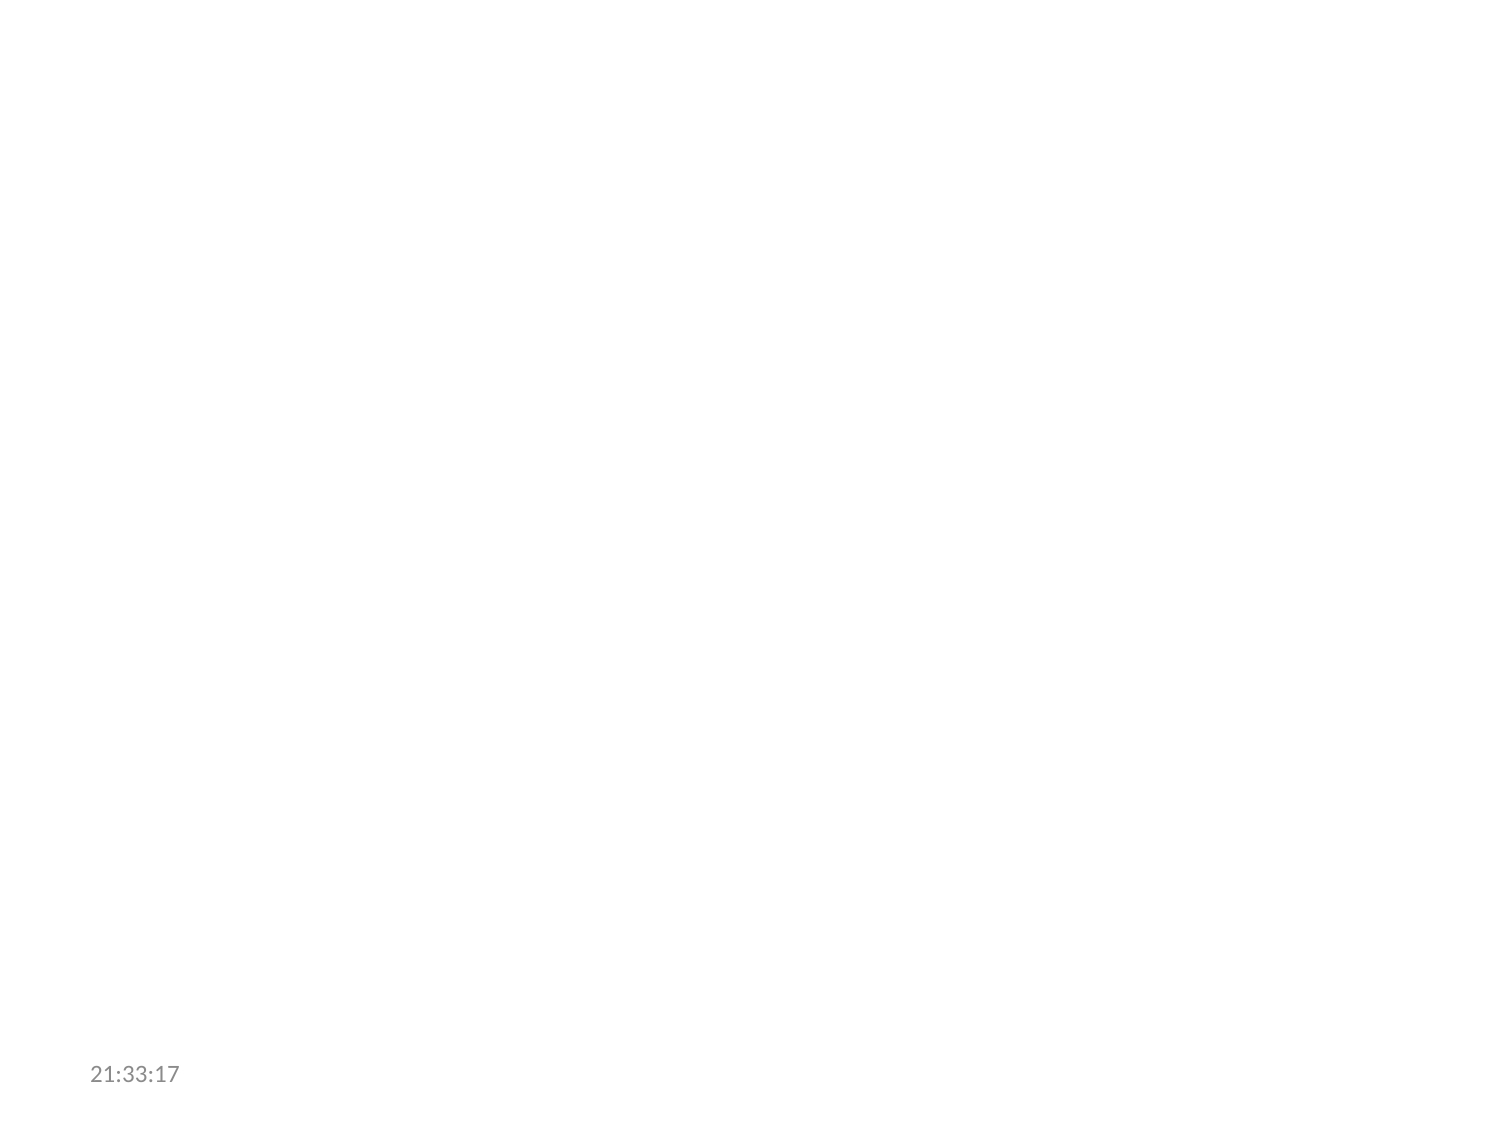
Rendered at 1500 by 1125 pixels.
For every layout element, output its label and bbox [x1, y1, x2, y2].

slide_number [75, 1042, 425, 1103]
